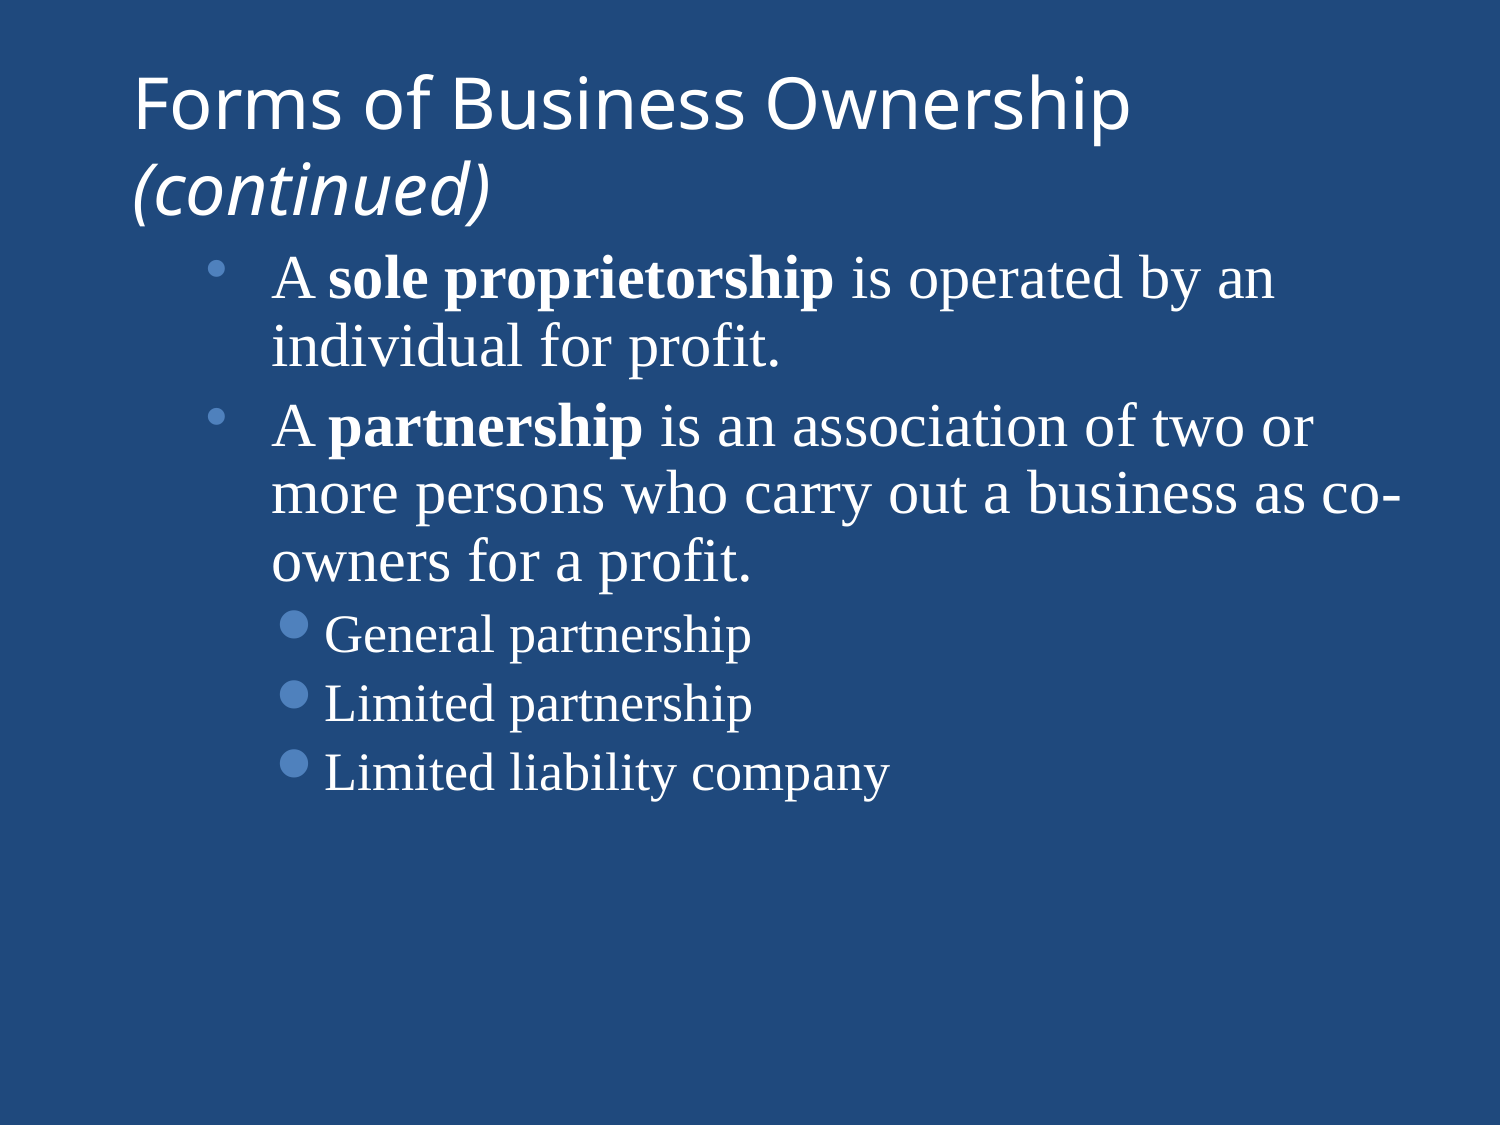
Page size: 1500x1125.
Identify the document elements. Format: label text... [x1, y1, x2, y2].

title Forms of Business Ownership (continued) [125, 50, 1400, 238]
list A sole proprietorship is operated by an individual for profit. A partnership is an association of two or more persons who carry out a business as co-owners for a profit. General partnership Limited partnership Limited liability company [187, 237, 1463, 913]
